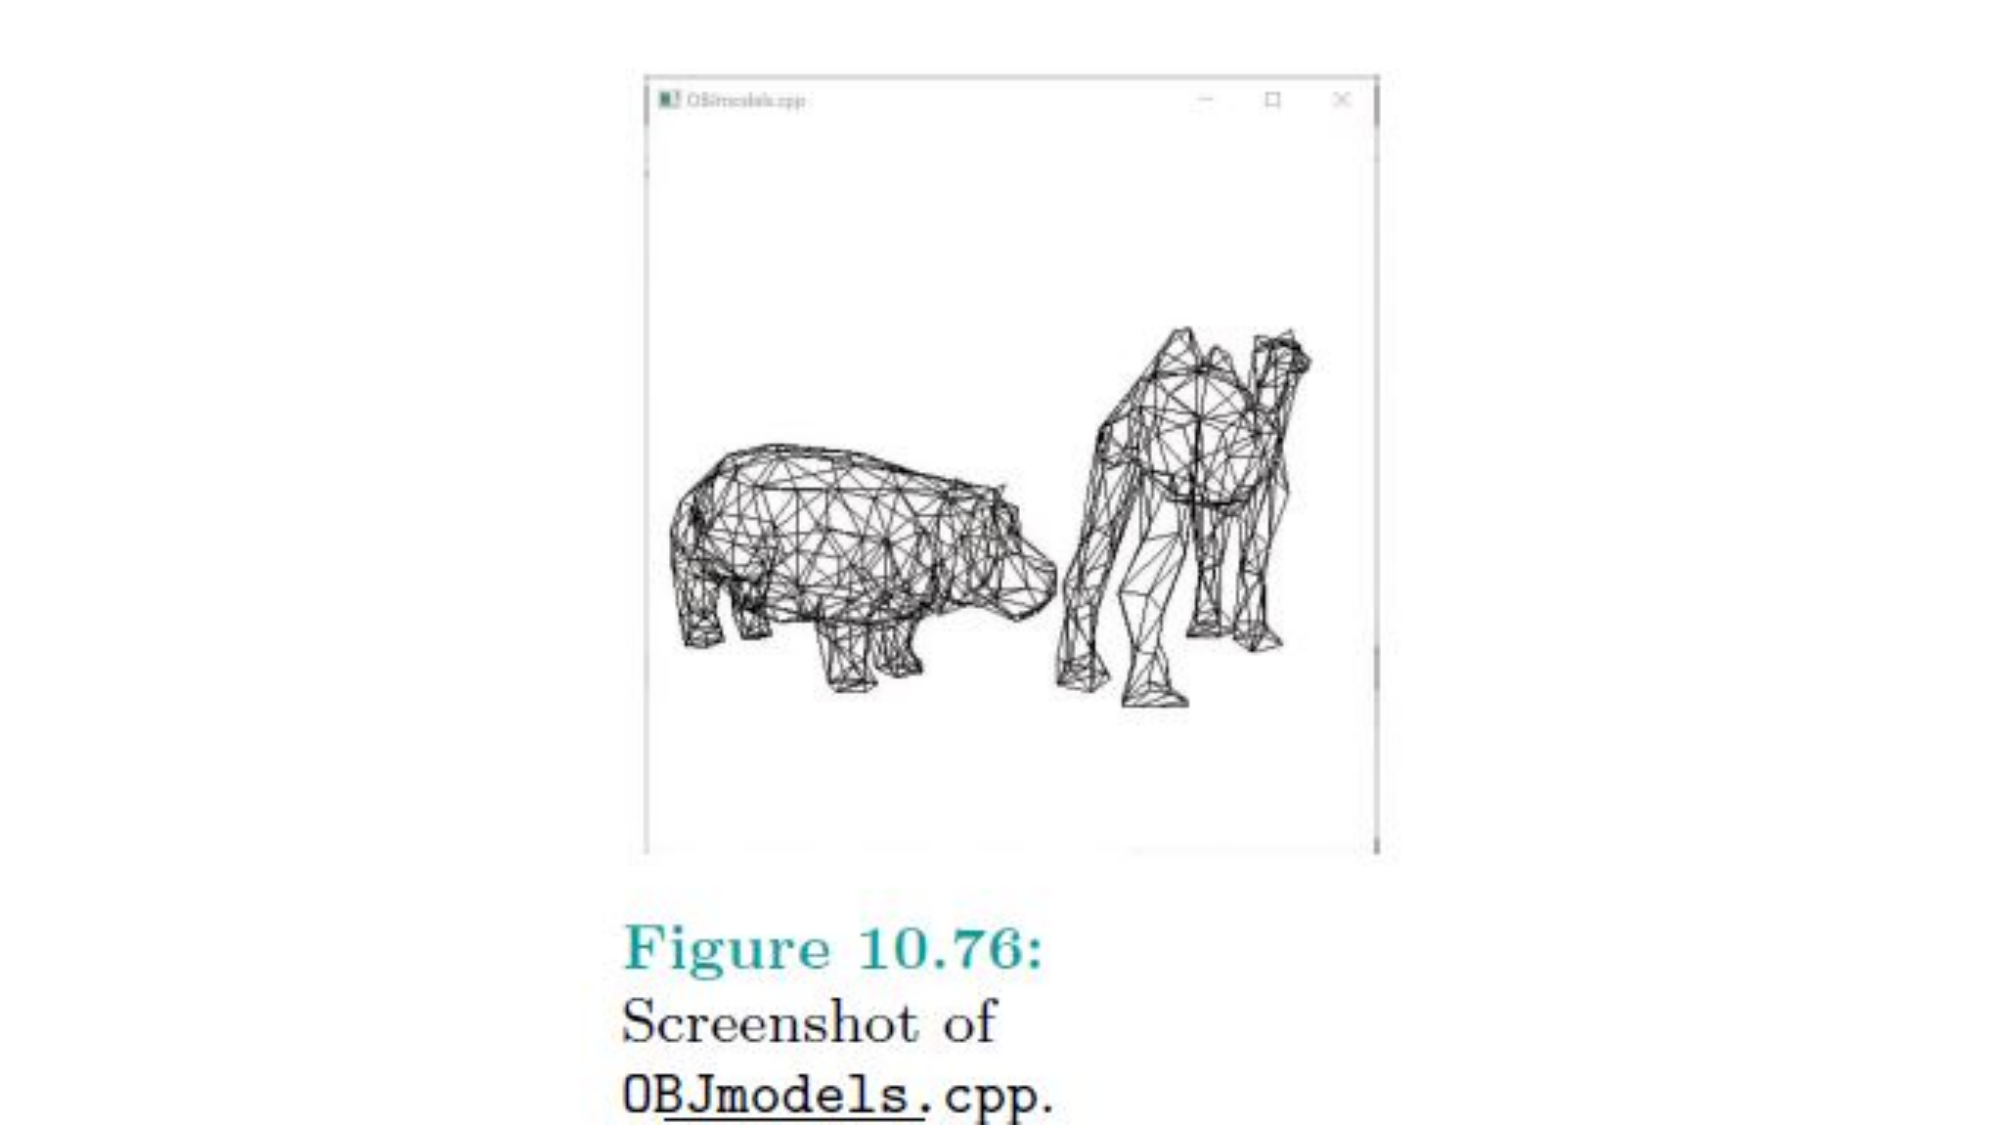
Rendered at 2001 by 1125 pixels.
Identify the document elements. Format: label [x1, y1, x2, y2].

picture [580, 0, 1419, 1125]
